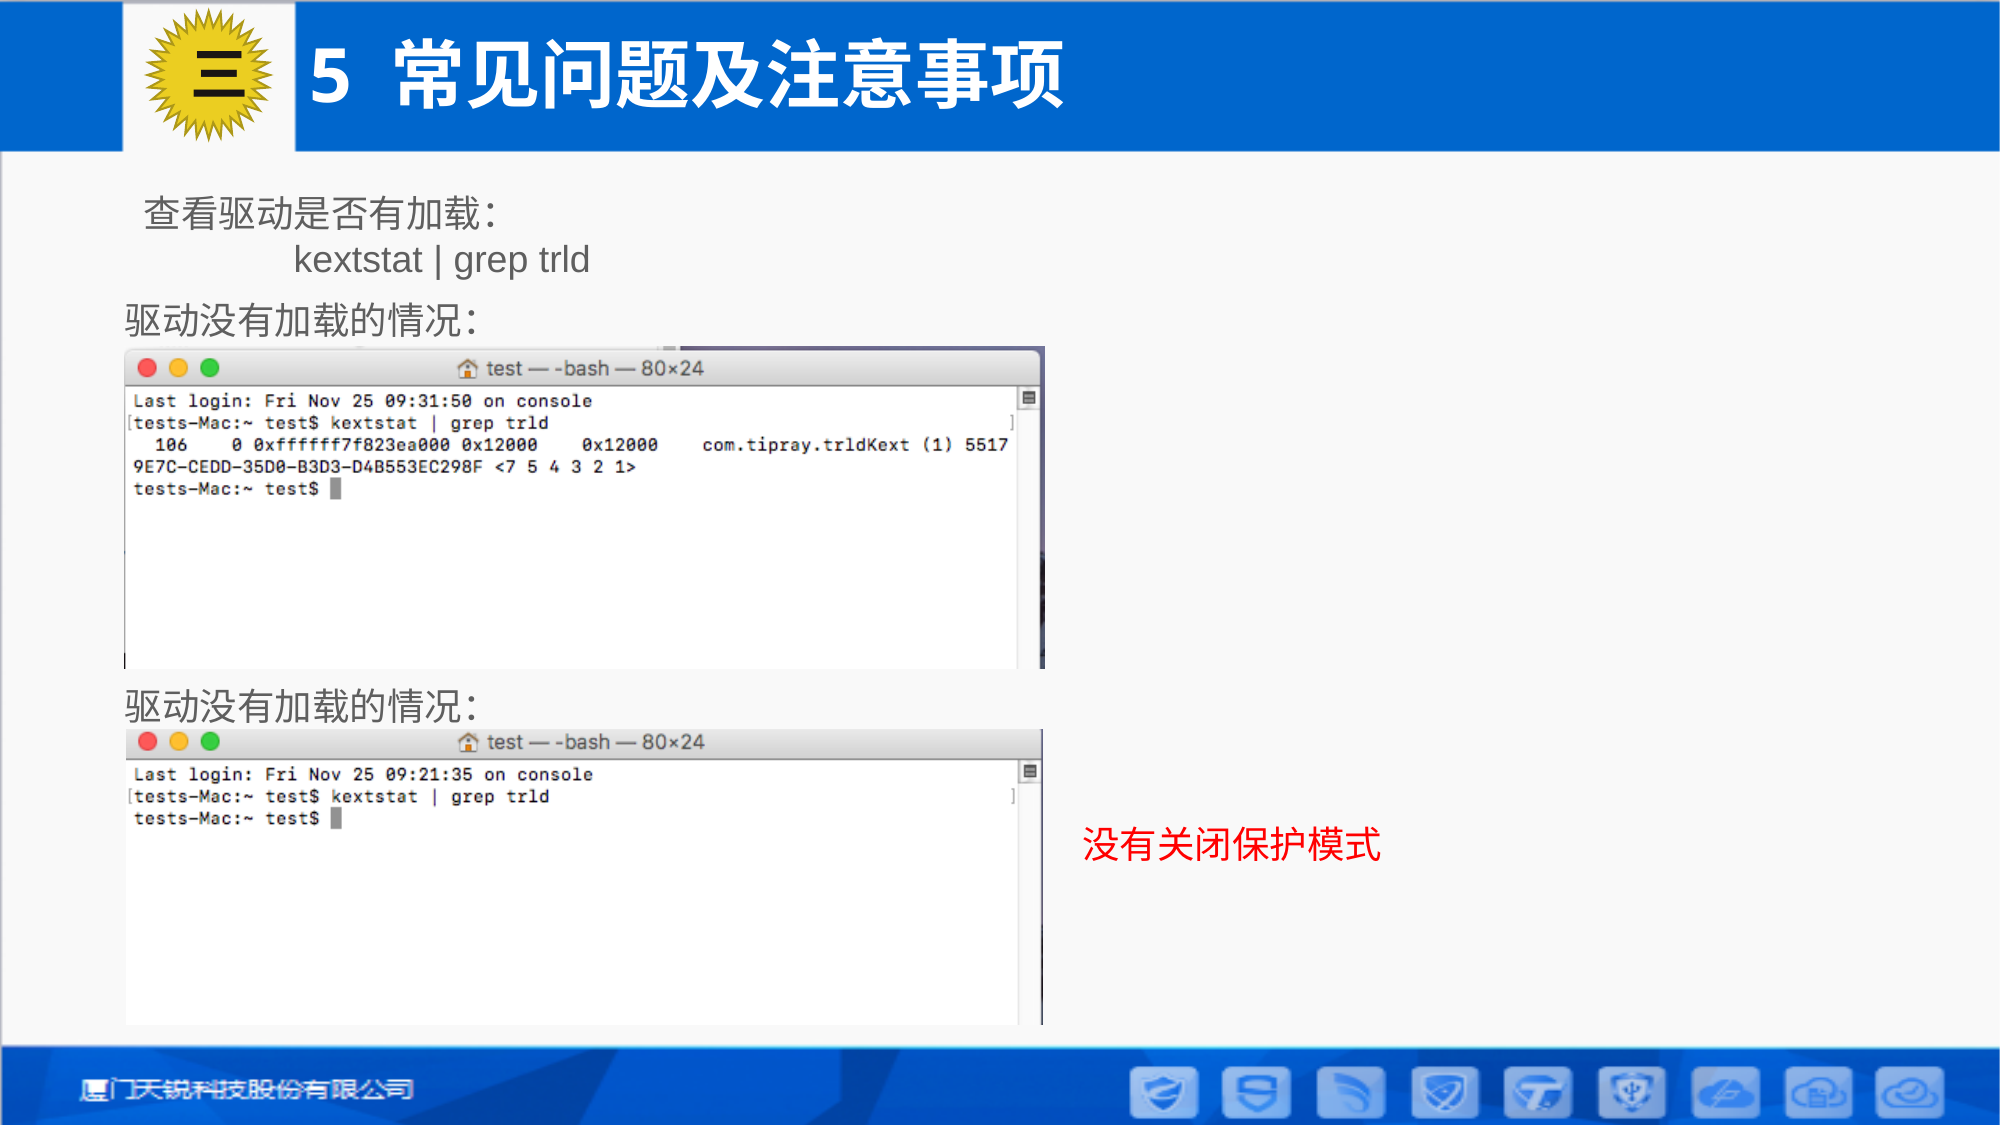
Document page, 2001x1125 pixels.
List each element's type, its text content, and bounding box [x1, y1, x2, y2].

title 5 常见问题及注意事项 [295, 7, 1823, 148]
text_box 驱动没有加载的情况： [109, 289, 618, 350]
text_box 查看驱动是否有加载： kextstat | grep trld [129, 183, 1253, 288]
text_box 驱动没有加载的情况： [109, 675, 618, 736]
picture [0, 0, 2000, 1125]
text_box 没有关闭保护模式 [1067, 813, 1398, 874]
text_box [147, 11, 270, 139]
